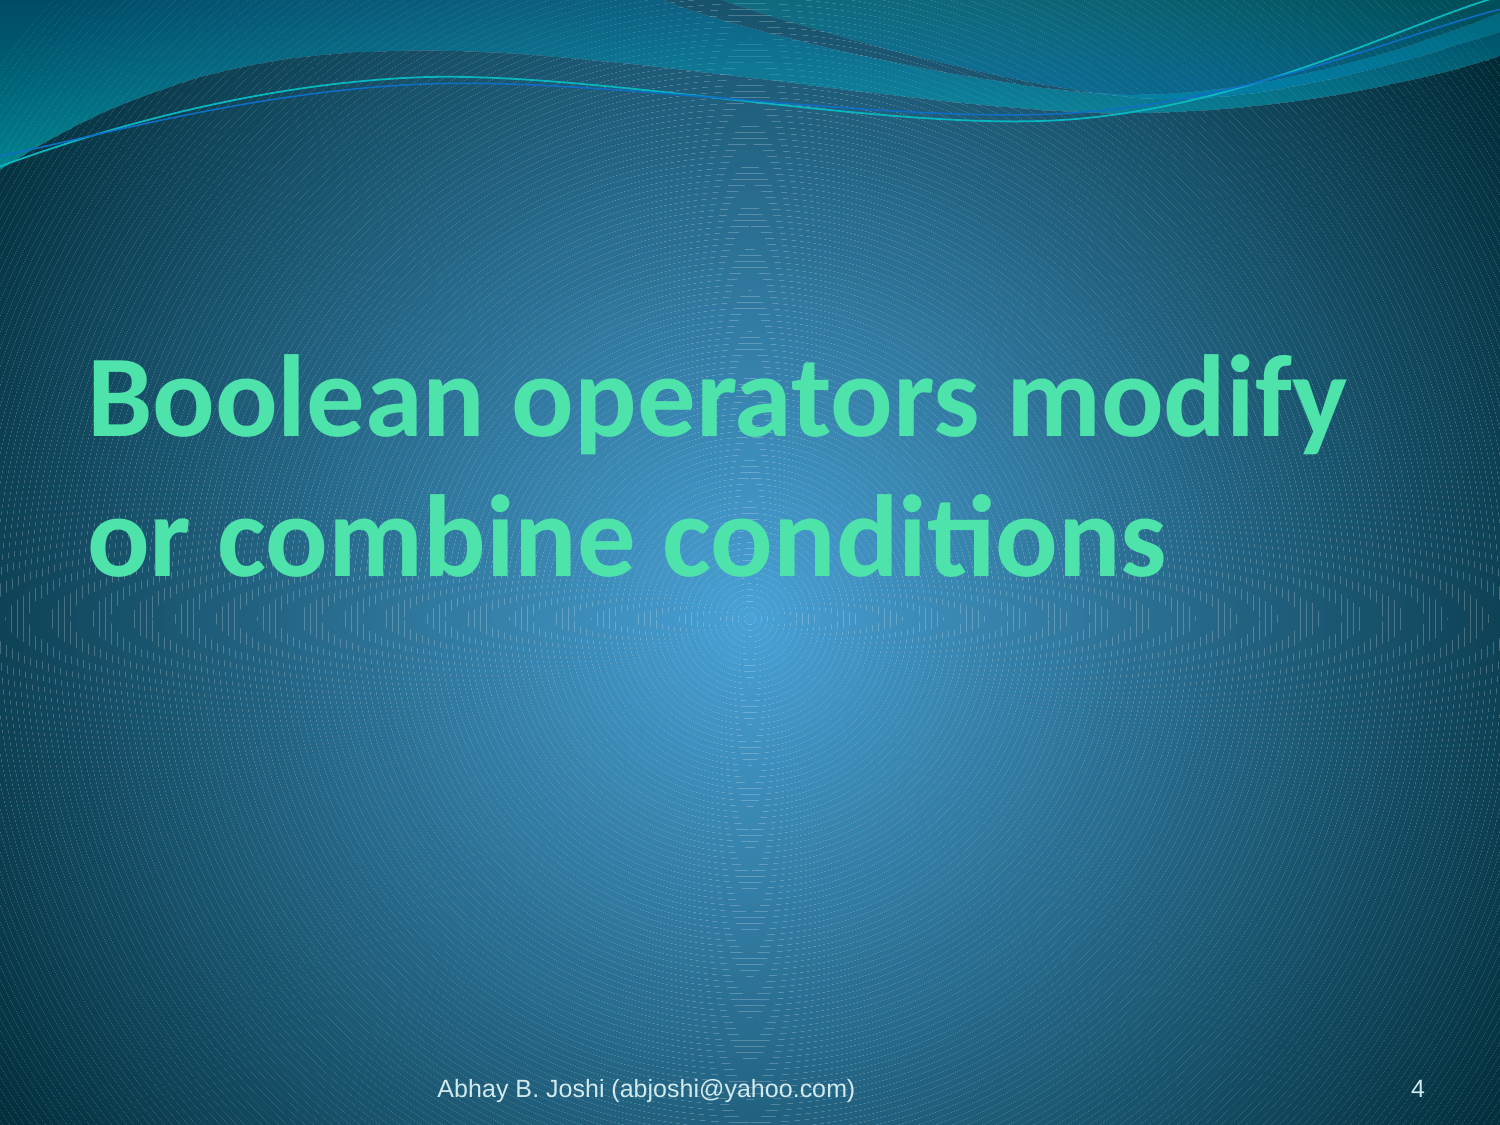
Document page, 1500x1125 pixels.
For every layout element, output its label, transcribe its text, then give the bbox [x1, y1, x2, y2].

title Boolean operators modify or combine conditions [86, 376, 1362, 600]
slide_number 4 [1299, 1042, 1425, 1103]
footer Abhay B. Joshi (abjoshi@yahoo.com) [437, 1042, 988, 1103]
